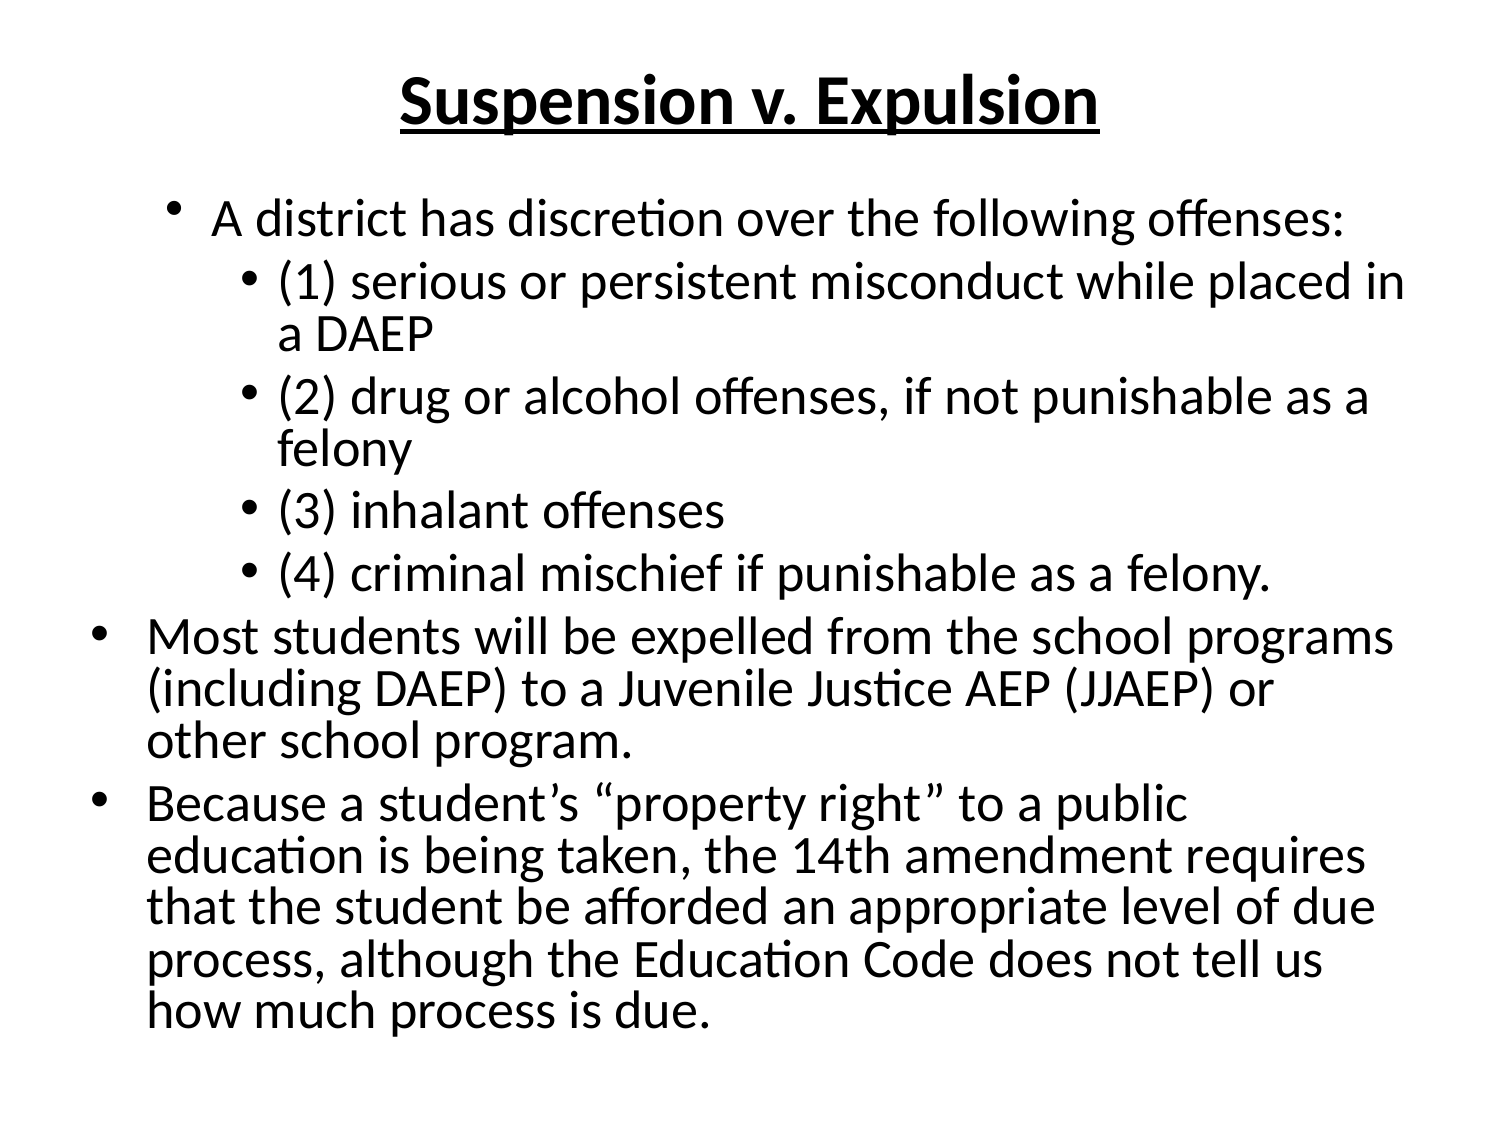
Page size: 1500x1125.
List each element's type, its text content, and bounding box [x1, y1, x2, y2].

list A district has discretion over the following offenses: (1) serious or persistent misconduct while placed in a DAEP (2) drug or alcohol offenses, if not punishable as a felony (3) inhalant offenses (4) criminal mischief if punishable as a felony. Most students will be expelled from the school programs (including DAEP) to a Juvenile Justice AEP (JJAEP) or other school program. Because a student’s “property right” to a public education is being taken, the 14th amendment requires that the student be afforded an appropriate level of due process, although the Education Code does not tell us how much process is due. [74, 187, 1426, 1051]
title Suspension v. Expulsion [74, 44, 1426, 187]
